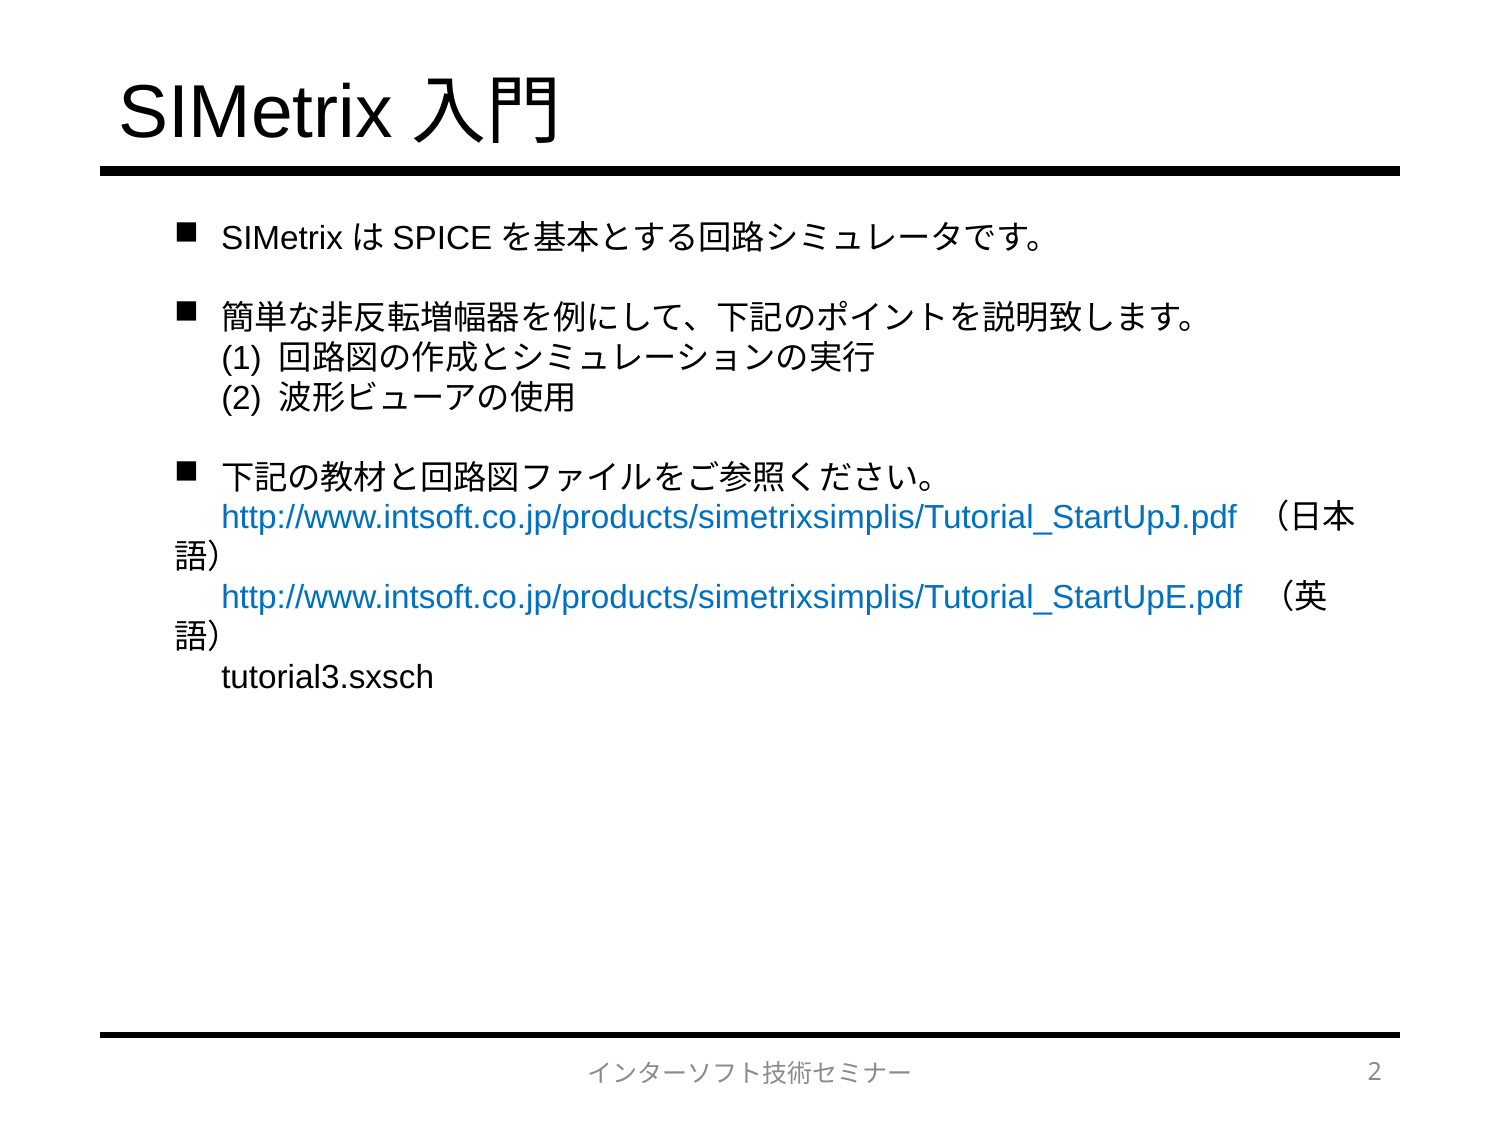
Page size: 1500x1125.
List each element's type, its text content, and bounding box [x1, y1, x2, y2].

slide_number 2 [1059, 1042, 1397, 1103]
title SIMetrix入門 [103, 59, 1403, 167]
text_box SIMetrixはSPICEを基本とする回路シミュレータです。 簡単な非反転増幅器を例にして、下記のポイントを説明致します。 (1) 回路図の作成とシミュレーションの実行 (2) 波形ビューアの使用 下記の教材と回路図ファイルをご参照ください。 http://www.intsoft.co.jp/products/simetrixsimplis/Tutorial_StartUpJ.pdf （日本語） http://www.intsoft.co.jp/products/simetrixsimplis/Tutorial_StartUpE.pdf （英語） tutorial3.sxsch [159, 208, 1403, 703]
footer インターソフト技術セミナー [496, 1042, 1004, 1103]
